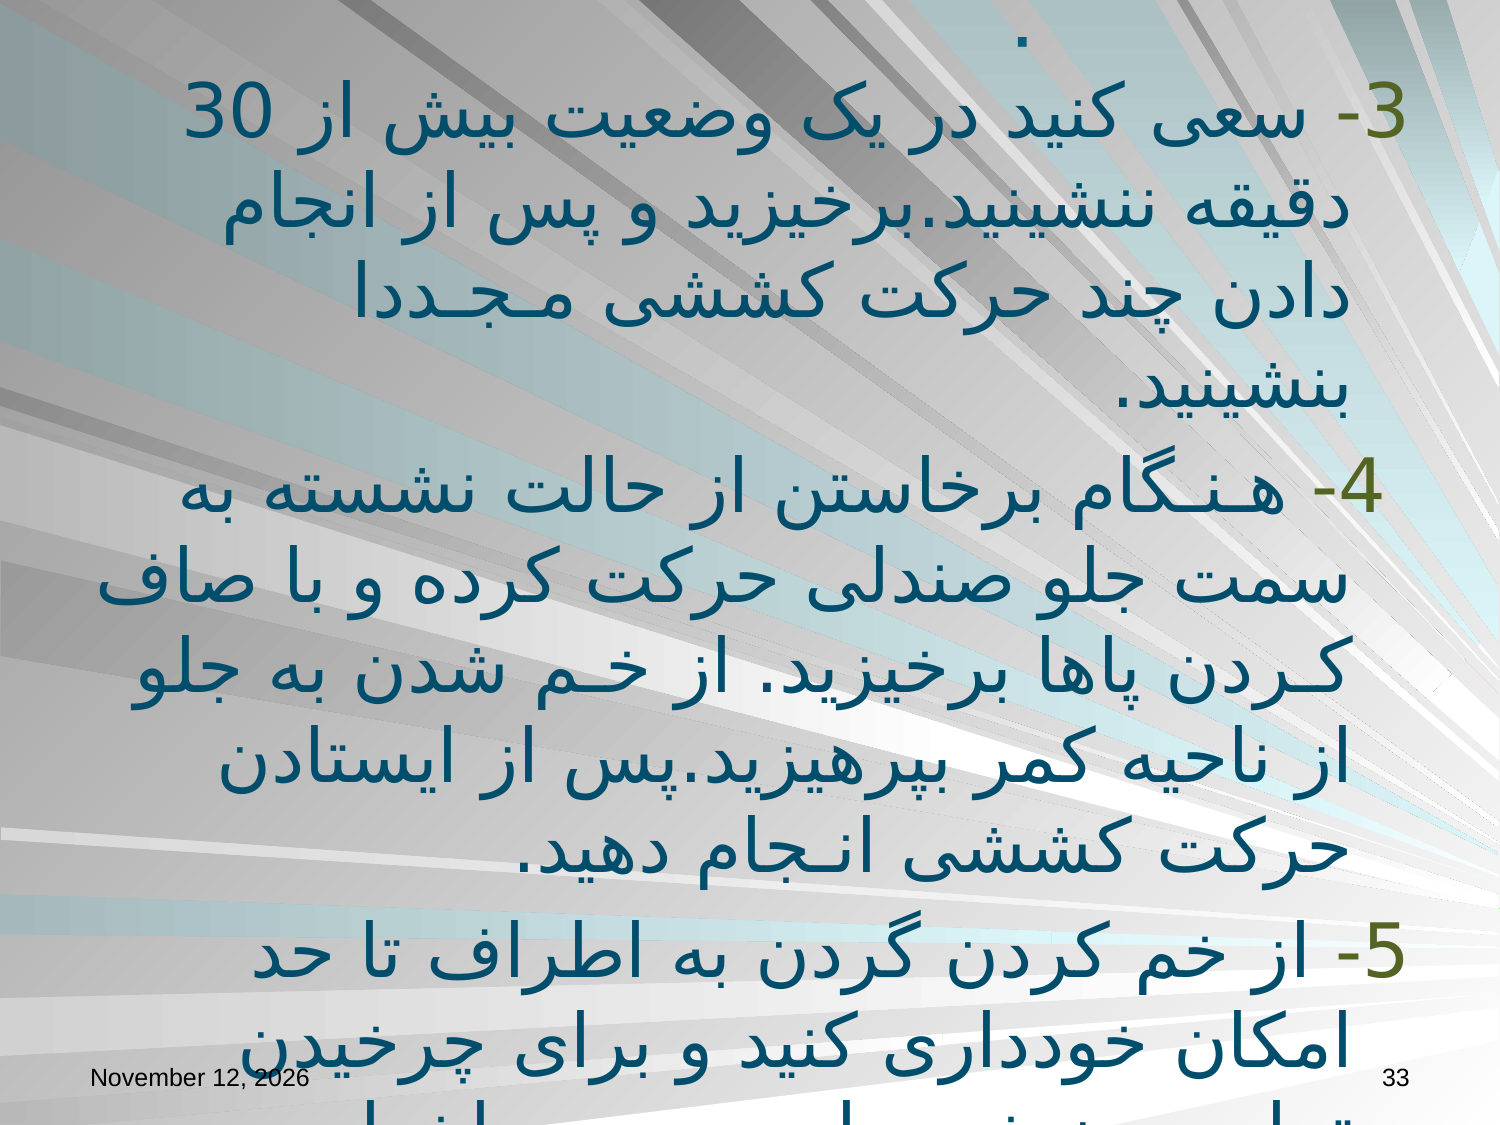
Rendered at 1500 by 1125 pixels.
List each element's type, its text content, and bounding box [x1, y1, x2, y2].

slide_number 33 [1074, 1023, 1426, 1100]
list 3- سعی کنید در یک وضعیت بیش از 30 دقیقه ننشینید.برخیزید و پس از انجام دادن چند حرکت کششی مـجـددا بنشینید. 4- هـنـگام برخاستن از حالت نشسته به سمت جلو صندلی حرکت کرده و با صاف کـردن پاها برخیزید. از خـم شدن به جلو از ناحیه کمر بپرهیزید.پس از ایستادن حرکت کششی انـجام دهید. 5- از خم کردن گردن به اطراف تا حد امکان خودداری کنید و برای چرخیدن تمام بـدن خود را به سمت دلخواه بچرخانید. [74, 54, 1426, 1006]
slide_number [74, 1023, 426, 1100]
